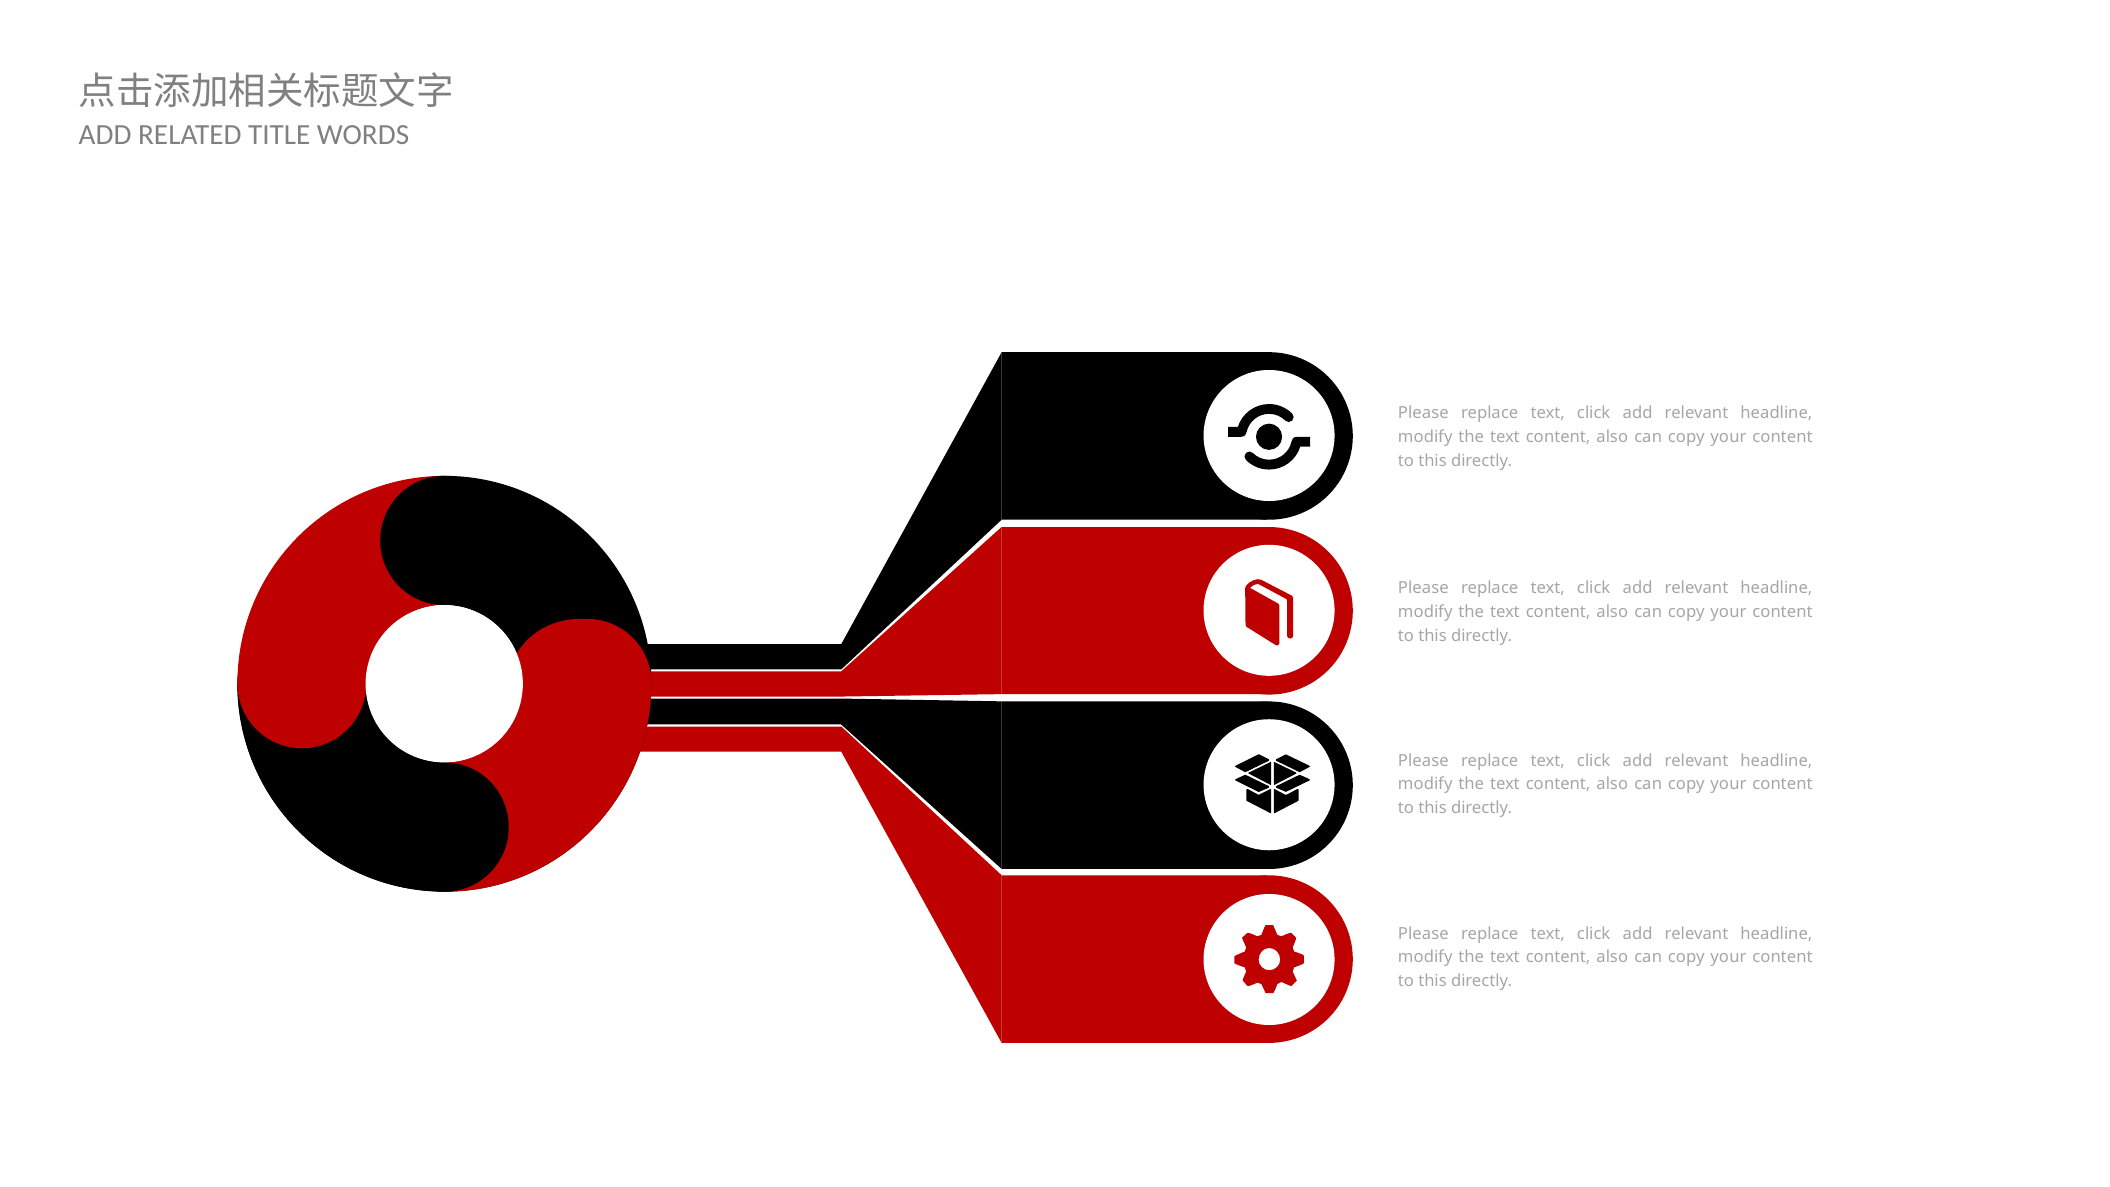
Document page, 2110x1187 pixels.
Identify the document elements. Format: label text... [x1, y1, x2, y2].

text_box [639, 352, 1353, 526]
list Please replace text, click add relevant headline, modify the text content, also can copy your content to this directly. [1397, 397, 1814, 572]
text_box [652, 698, 1353, 726]
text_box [639, 726, 1353, 1043]
text_box ADD RELATED TITLE WORDS [62, 107, 426, 159]
list Please replace text, click add relevant headline, modify the text content, also can copy your content to this directly. [1397, 918, 1814, 1187]
list Please replace text, click add relevant headline, modify the text content, also can copy your content to this directly. [1397, 745, 1814, 918]
list Please replace text, click add relevant headline, modify the text content, also can copy your content to this directly. [1397, 572, 1814, 745]
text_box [237, 475, 652, 892]
text_box 点击添加相关标题文字 [62, 59, 470, 121]
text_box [652, 526, 1353, 697]
